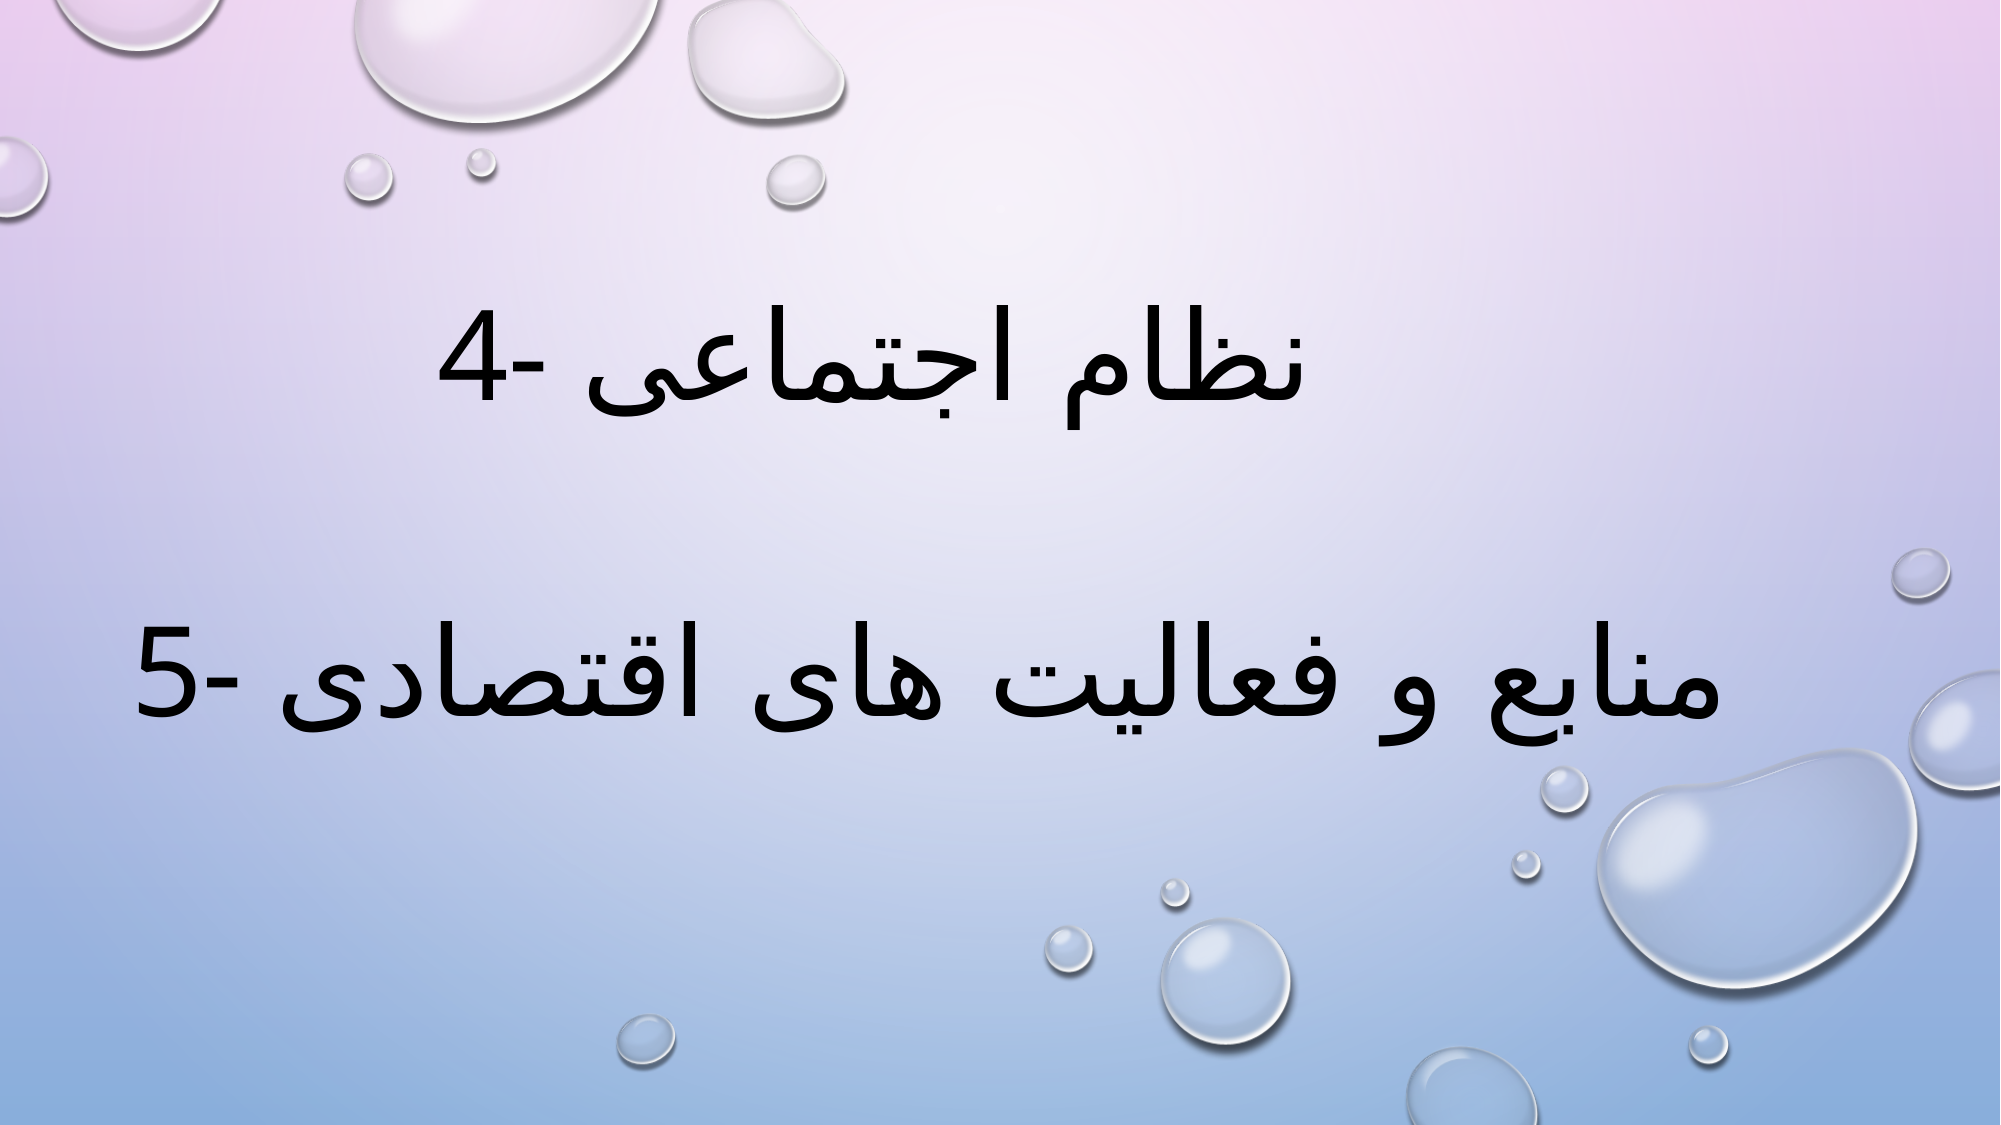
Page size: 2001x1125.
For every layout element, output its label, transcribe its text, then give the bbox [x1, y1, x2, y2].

text_box 4- نظام اجتماعی [367, 268, 1368, 433]
text_box 5- منابع و فعالیت های اقتصادی [116, 584, 1745, 750]
picture [0, 0, 2000, 1125]
